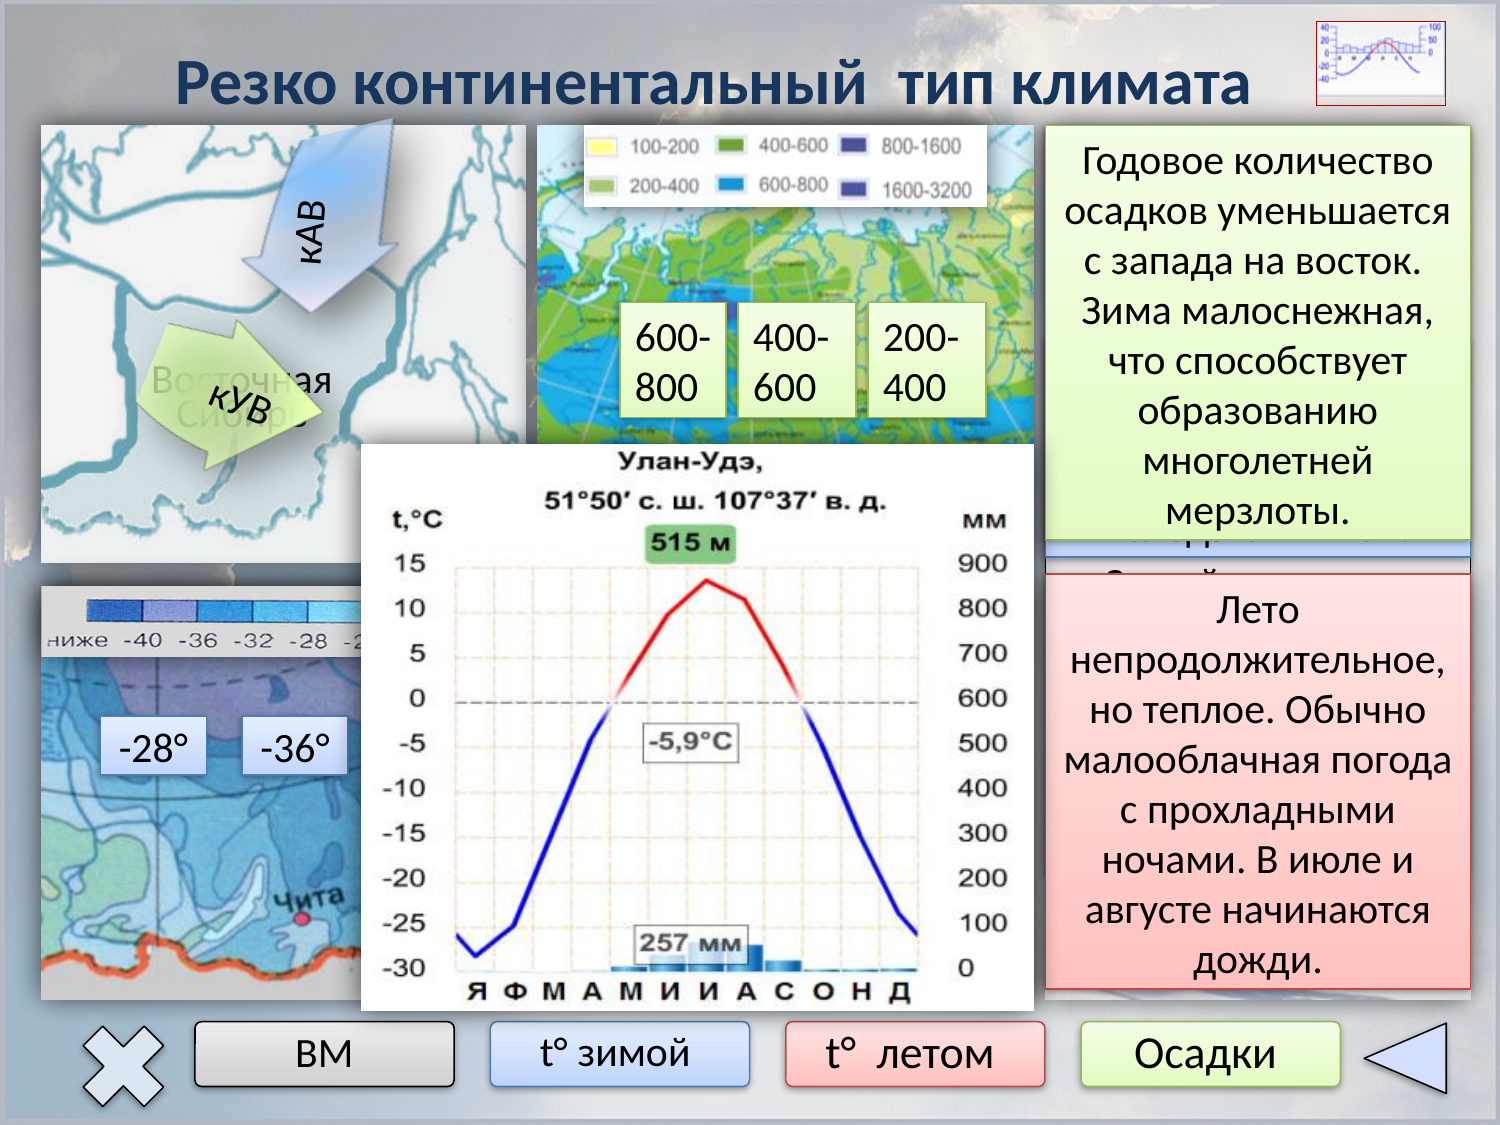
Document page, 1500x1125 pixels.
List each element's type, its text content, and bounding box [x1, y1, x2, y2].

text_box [232, 132, 447, 304]
text_box [1363, 1022, 1448, 1095]
picture [1045, 125, 1465, 566]
text_box [82, 1025, 165, 1108]
picture [41, 112, 1034, 1011]
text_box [143, 323, 322, 478]
picture [1045, 574, 1471, 1000]
picture [1316, 21, 1446, 106]
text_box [194, 1001, 1341, 1125]
text_box Резко континентальный тип климата [100, 30, 1311, 105]
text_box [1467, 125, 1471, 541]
